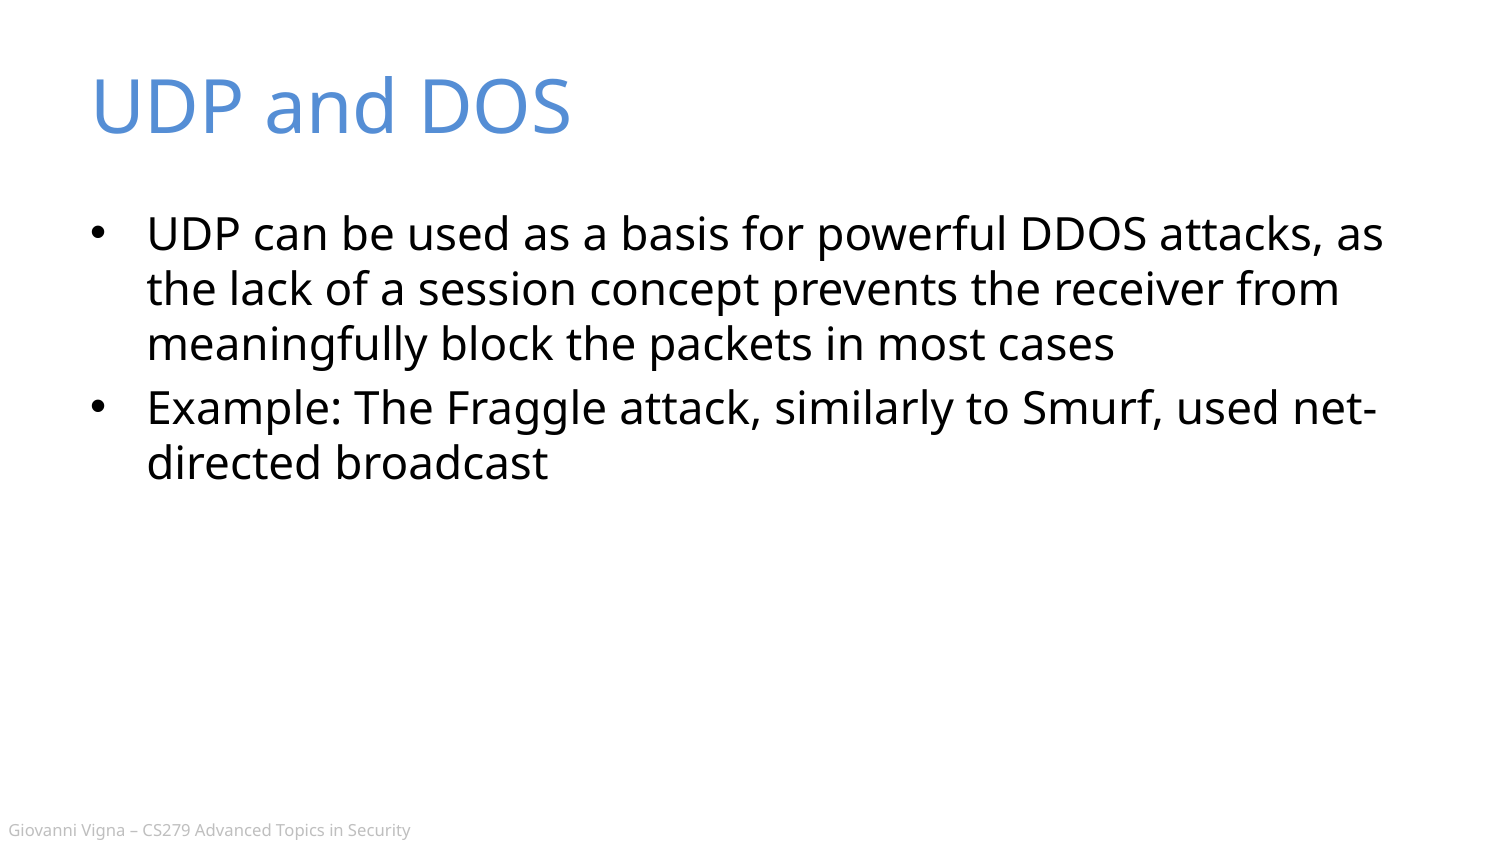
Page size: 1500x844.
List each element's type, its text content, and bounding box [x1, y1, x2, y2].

list UDP can be used as a basis for powerful DDOS attacks, as the lack of a session concept prevents the receiver from meaningfully block the packets in most cases Example: The Fraggle attack, similarly to Smurf, used net-directed broadcast [75, 196, 1425, 813]
title UDP and DOS [75, 33, 1425, 175]
